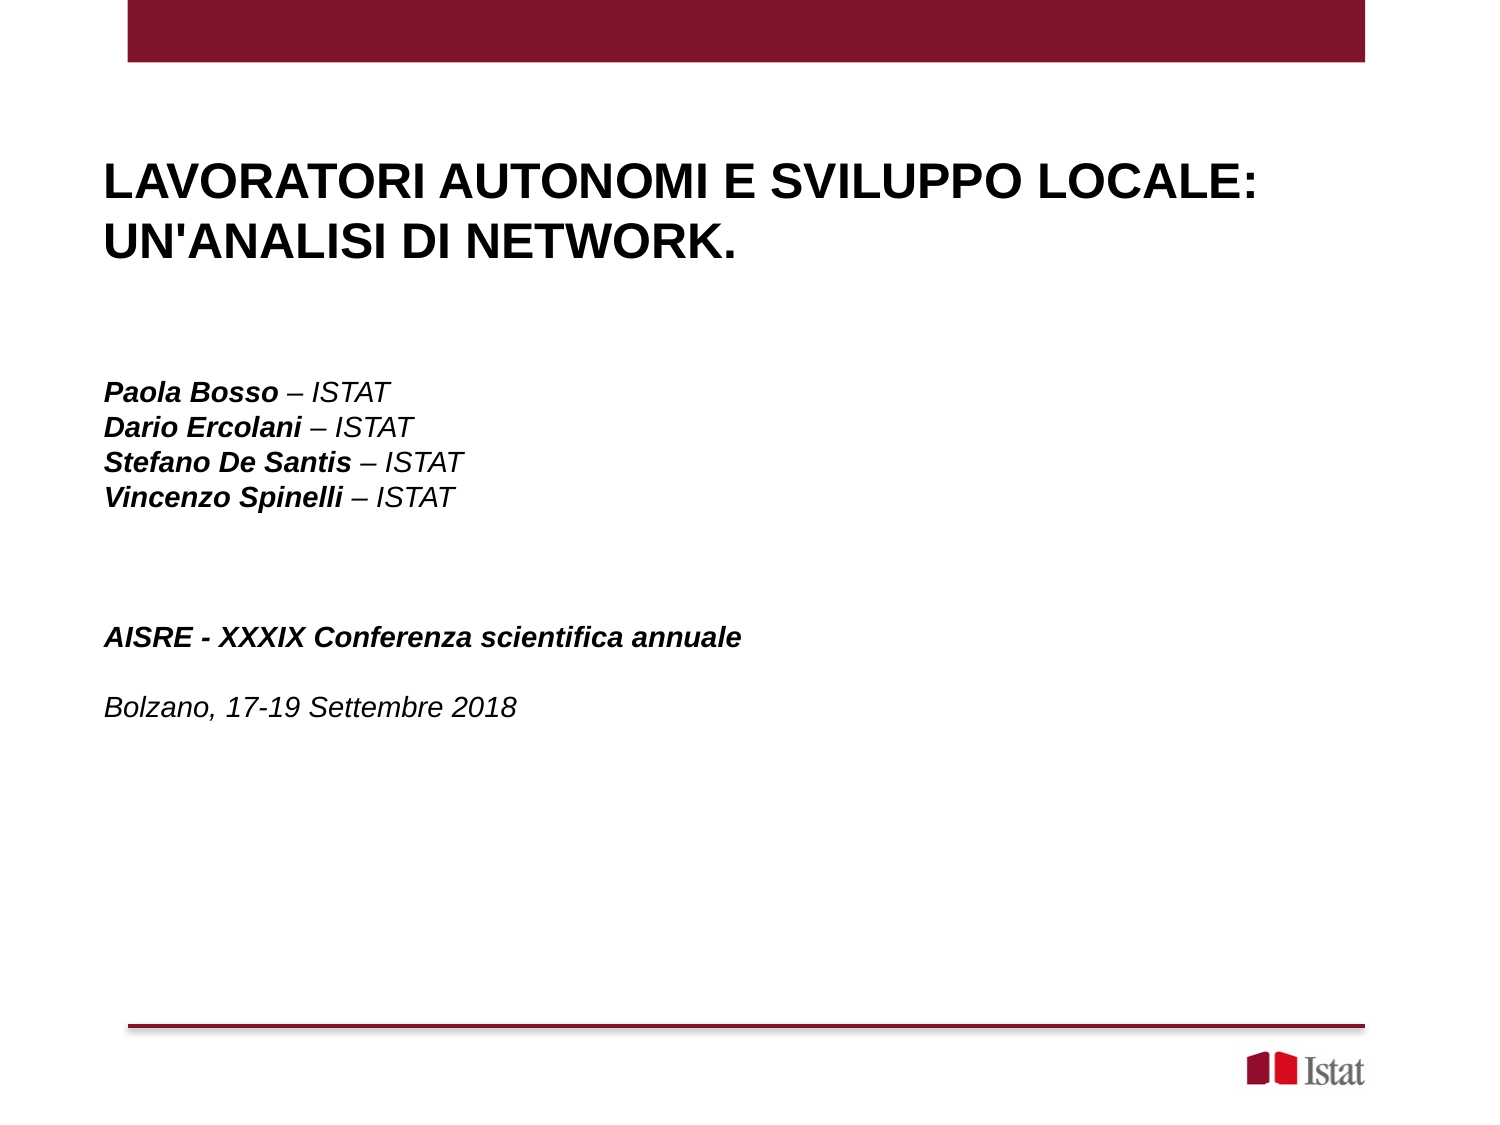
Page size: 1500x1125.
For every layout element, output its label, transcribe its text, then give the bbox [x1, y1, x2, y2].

text_box LAVORATORI AUTONOMI E SVILUPPO LOCALE: UN'ANALISI DI NETWORK. Paola Bosso – ISTAT Dario Ercolani – ISTAT Stefano De Santis – ISTAT Vincenzo Spinelli – ISTAT AISRE - XXXIX Conferenza scientifica annuale Bolzano, 17-19 Settembre 2018 [88, 91, 1438, 731]
picture [1239, 1041, 1373, 1096]
